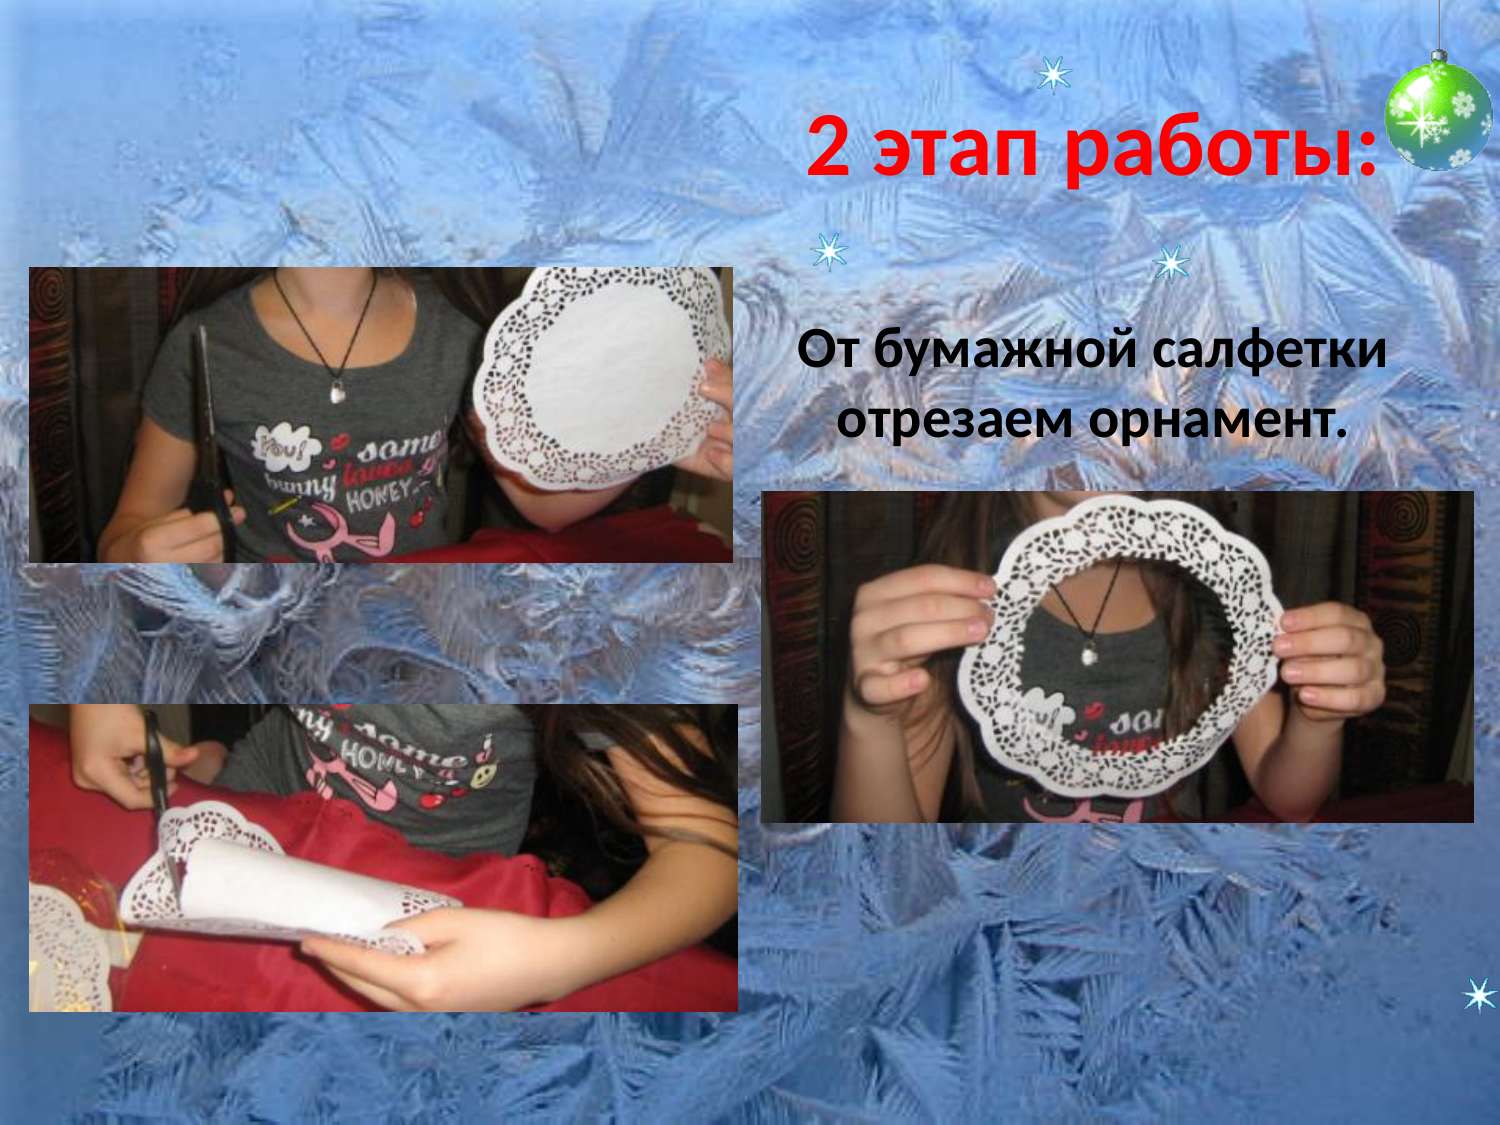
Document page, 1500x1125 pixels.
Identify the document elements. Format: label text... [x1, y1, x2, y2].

title 2 этап работы: [761, 45, 1425, 233]
list От бумажной салфетки отрезаем орнамент. [761, 251, 1425, 457]
picture [0, 0, 1500, 1125]
